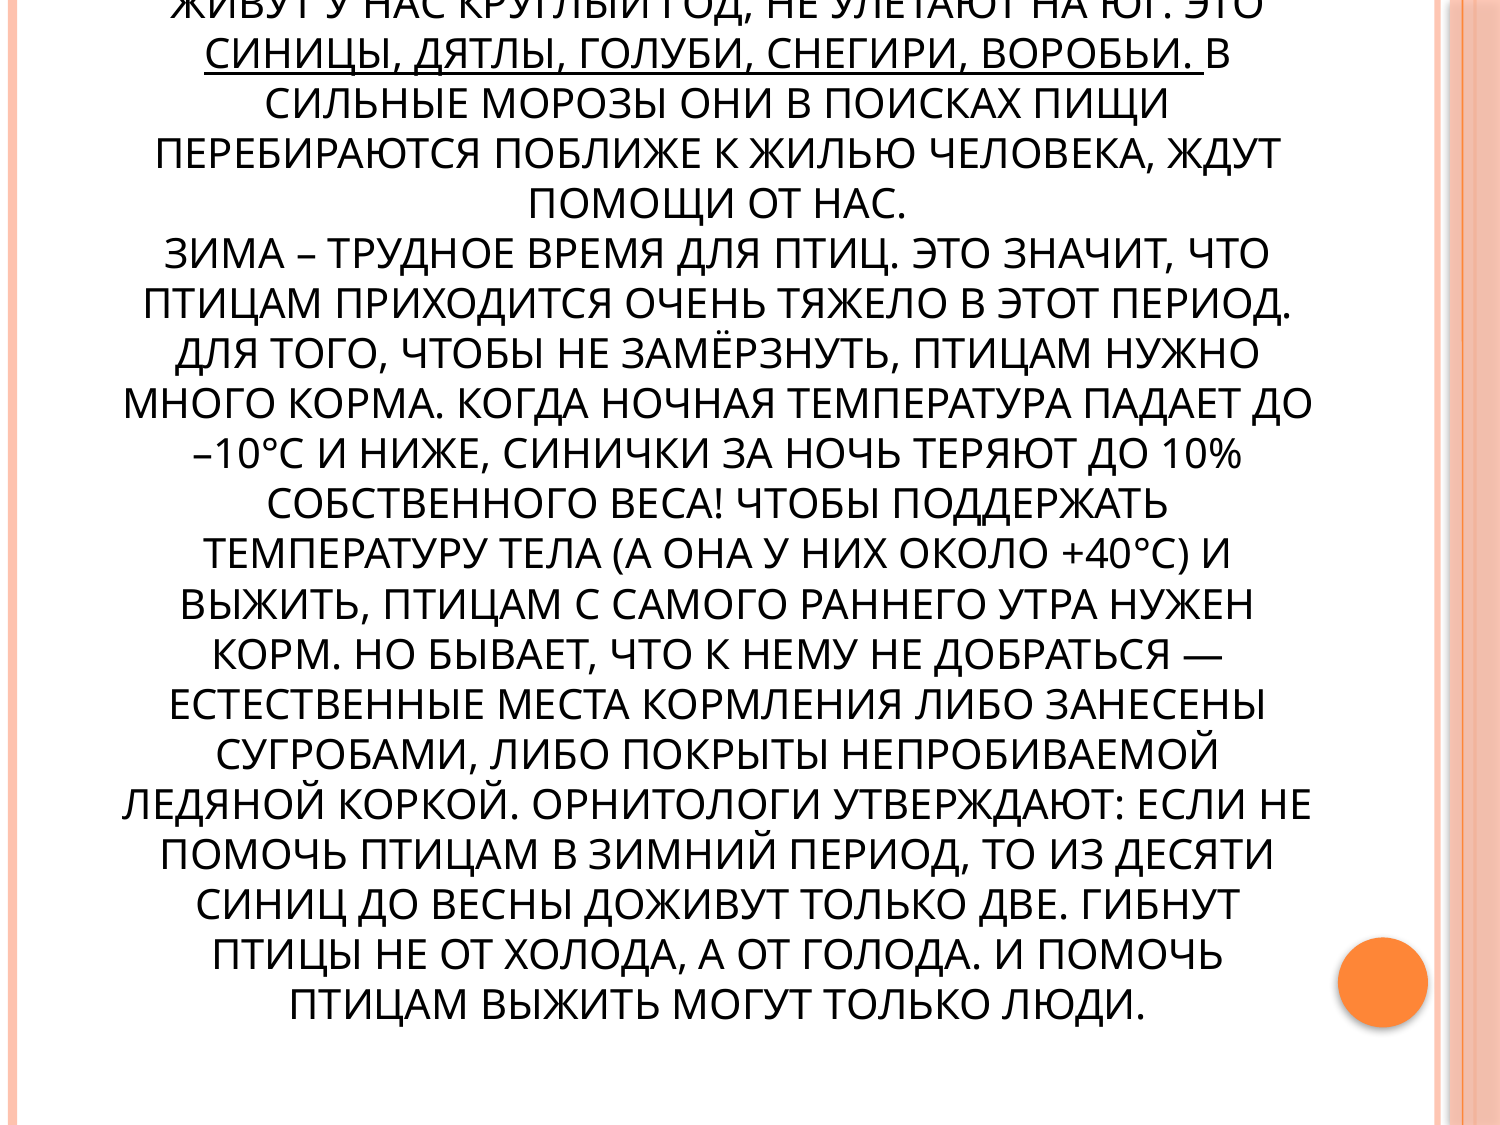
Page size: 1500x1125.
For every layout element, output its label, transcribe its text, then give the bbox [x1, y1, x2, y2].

title Наши верные друзья – оседлые птицы, которые живут у нас круглый год, не улетают на юг. Это синицы, дятлы, голуби, снегири, воробьи. В сильные морозы они в поисках пищи перебираются поближе к жилью человека, ждут помощи от нас. Зима – трудное время для птиц. Это значит, что птицам приходится очень тяжело в этот период. Для того, чтобы не замёрзнуть, птицам нужно много корма. Когда ночная температура падает до –10°С и ниже, синички за ночь теряют до 10% собственного веса! Чтобы поддержать температуру тела (а она у них около +40°С) и выжить, птицам с самого раннего утра нужен корм. Но бывает, что к нему не добраться — естественные места кормления либо занесены сугробами, либо покрыты непробиваемой ледяной коркой. Орнитологи утверждают: если не помочь птицам в зимний период, то из десяти синиц до весны доживут только две. Гибнут птицы не от холода, а от голода. И помочь птицам выжить могут только люди. [105, 82, 1331, 1125]
